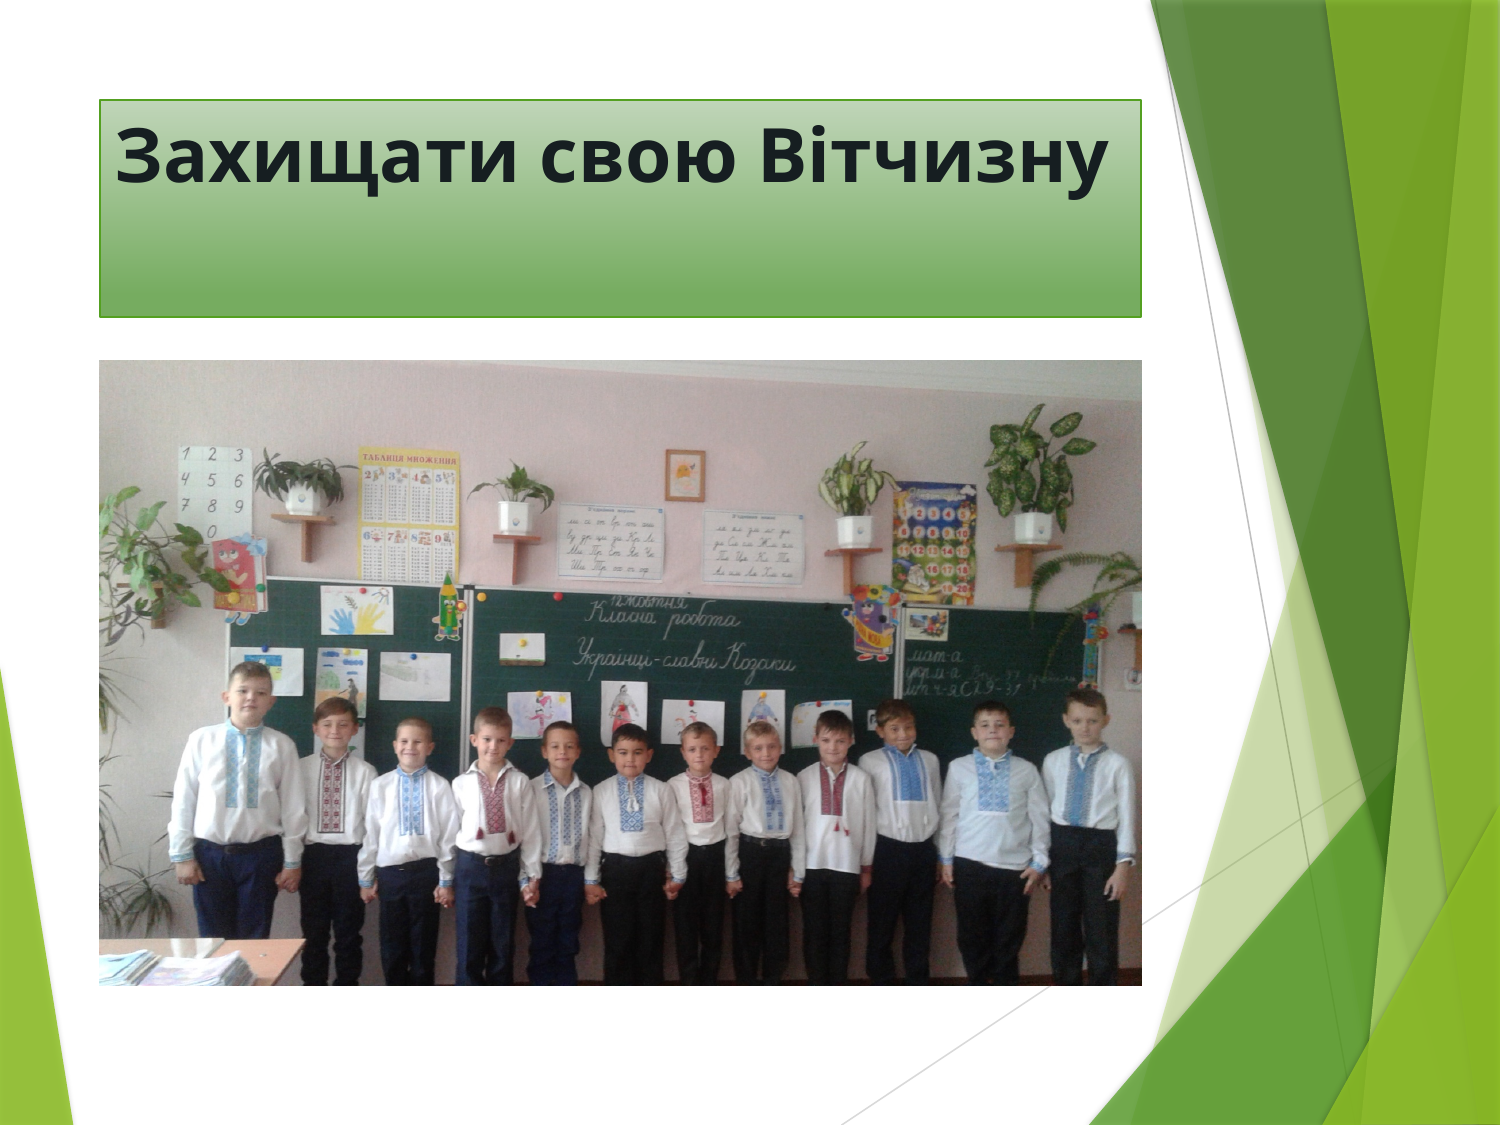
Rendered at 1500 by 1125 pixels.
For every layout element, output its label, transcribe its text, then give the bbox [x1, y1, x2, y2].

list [99, 359, 1142, 986]
title Захищати свою Вітчизну [99, 99, 1142, 318]
